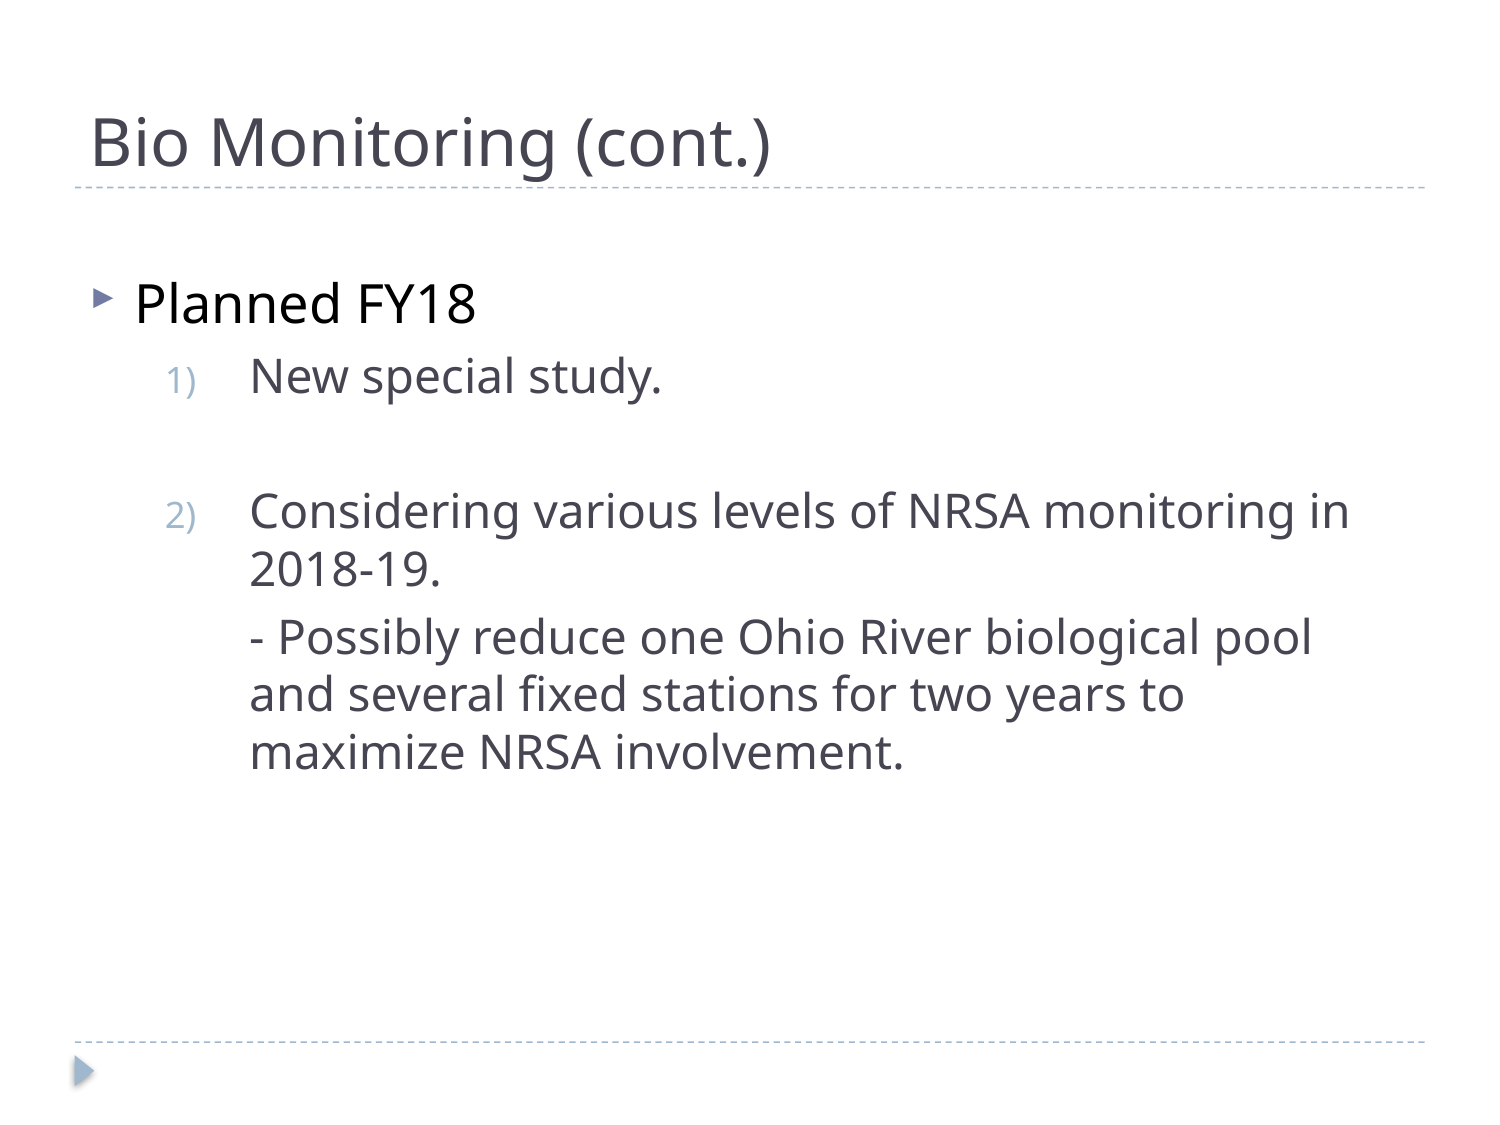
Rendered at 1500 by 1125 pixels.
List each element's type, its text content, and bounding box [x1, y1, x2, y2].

list Planned FY18 New special study. Considering various levels of NRSA monitoring in 2018-19. - Possibly reduce one Ohio River biological pool and several fixed stations for two years to maximize NRSA involvement. [75, 262, 1425, 1038]
title Bio Monitoring (cont.) [75, 24, 1425, 188]
